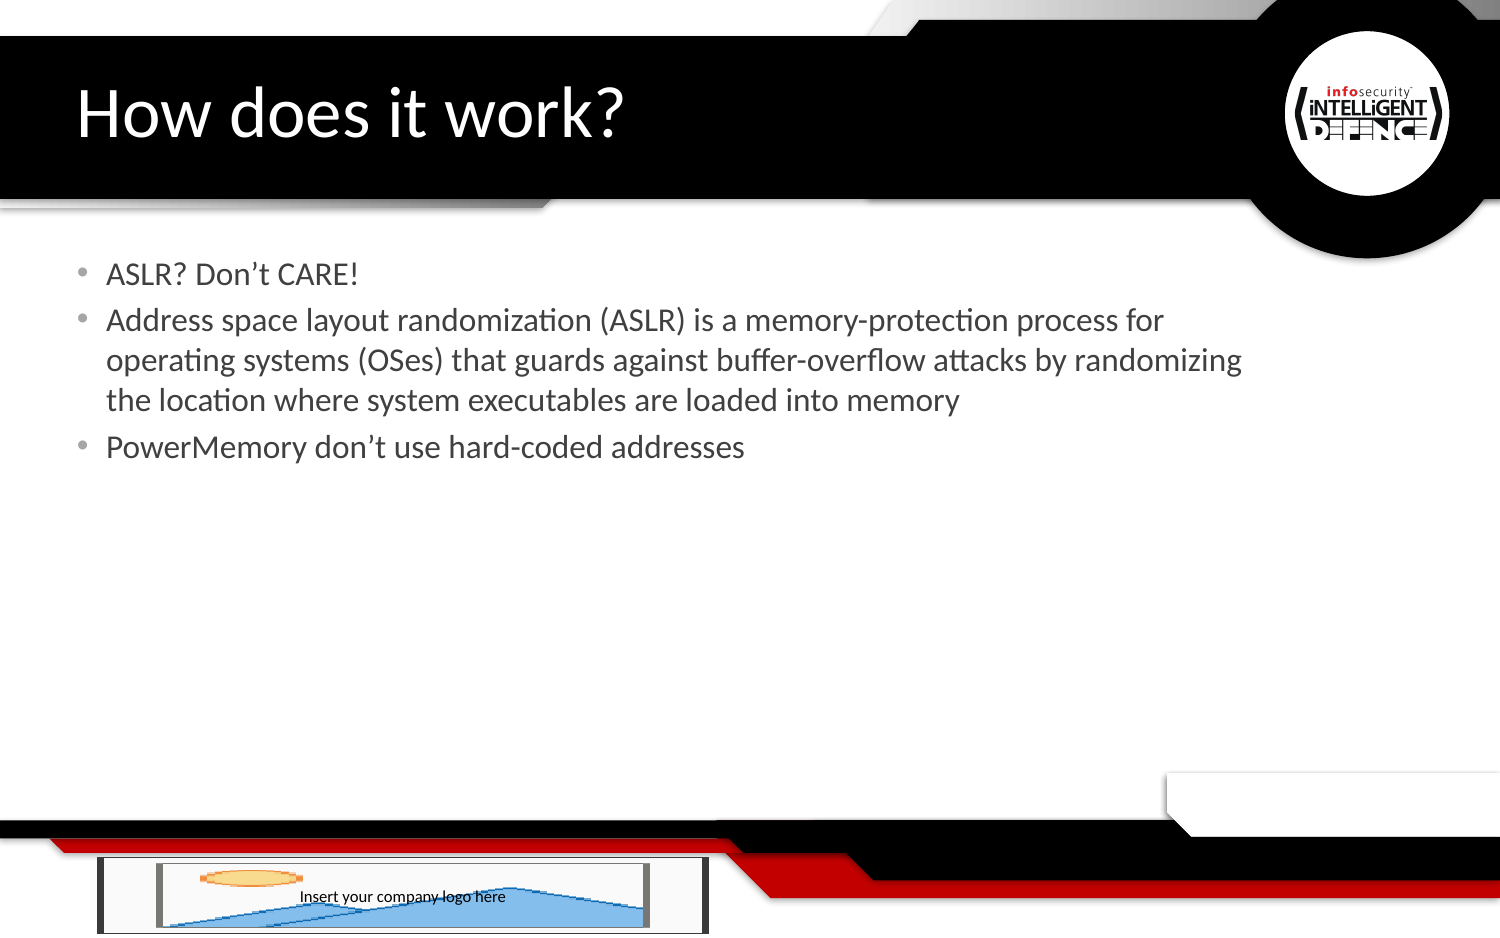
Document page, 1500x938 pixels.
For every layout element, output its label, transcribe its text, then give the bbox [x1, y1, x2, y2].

picture [74, 853, 732, 938]
list ASLR? Don’t CARE! Address space layout randomization (ASLR) is a memory-protection process for operating systems (OSes) that guards against buffer-overflow attacks by randomizing the location where system executables are loaded into memory PowerMemory don’t use hard-coded addresses [76, 244, 1294, 776]
title How does it work? [76, 38, 1199, 195]
